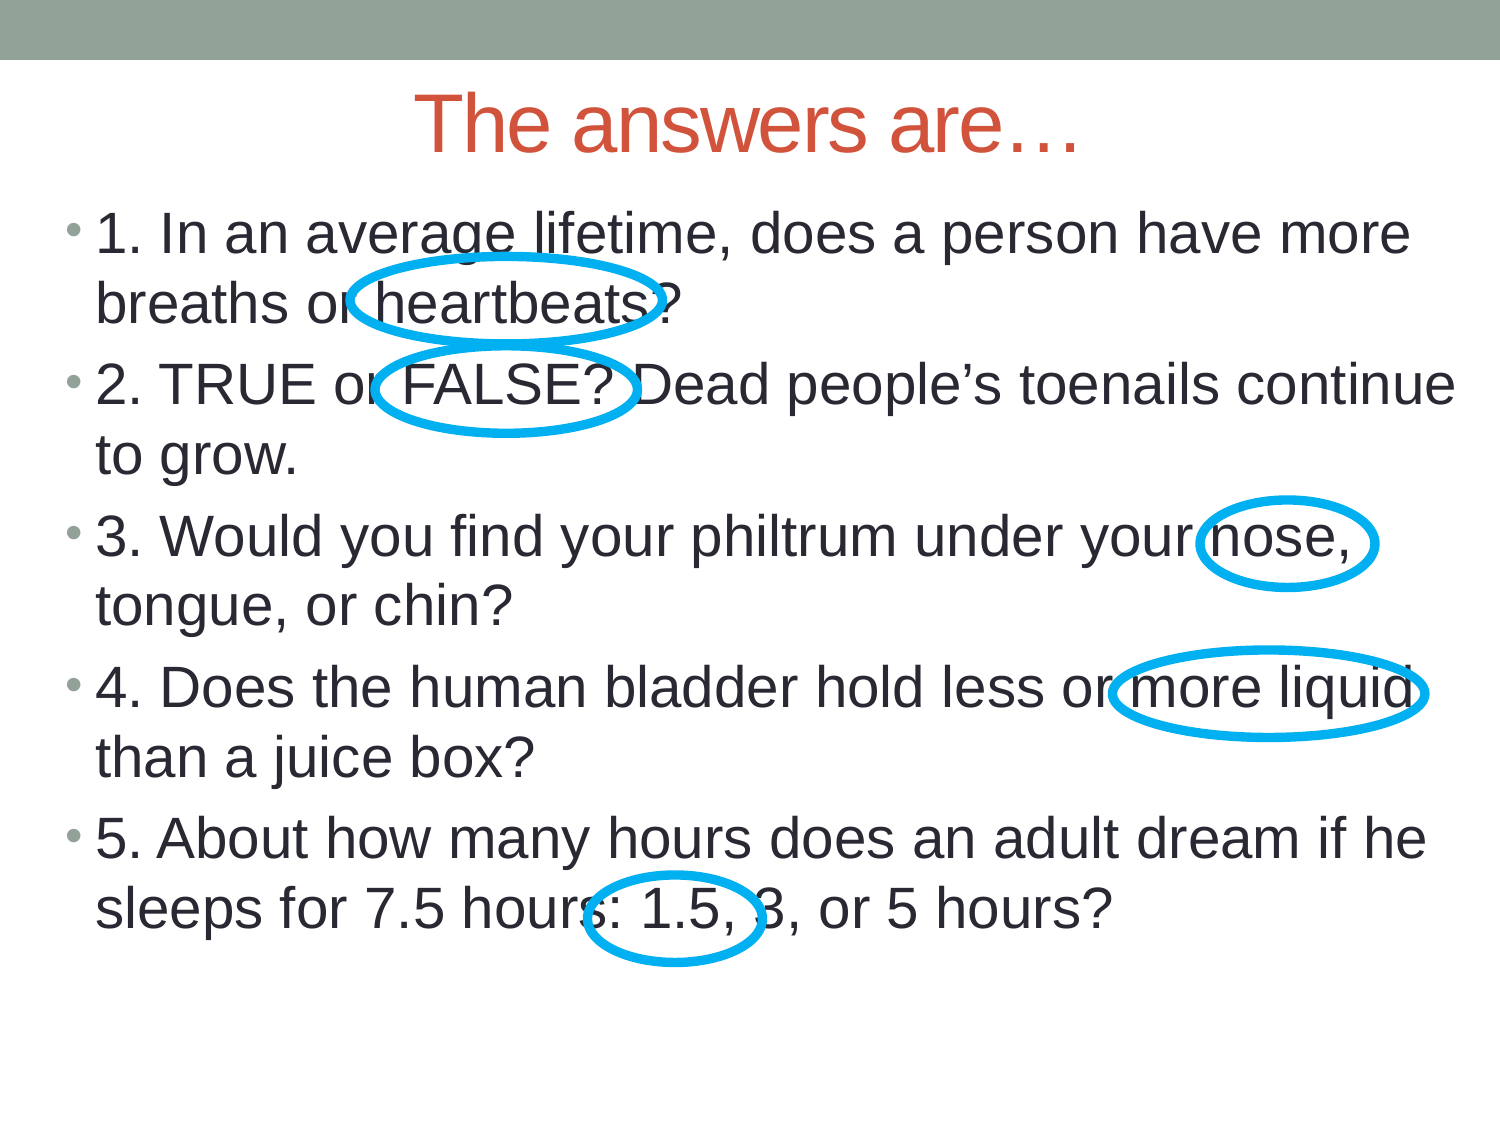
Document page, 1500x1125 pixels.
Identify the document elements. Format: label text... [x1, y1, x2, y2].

list 1. In an average lifetime, does a person have more breaths or heartbeats? 2. TRUE or FALSE? Dead people’s toenails continue to grow. 3. Would you find your philtrum under your nose, tongue, or chin? 4. Does the human bladder hold less or more liquid than a juice box? 5. About how many hours does an adult dream if he sleeps for 7.5 hours: 1.5, 3, or 5 hours? [50, 187, 1475, 1063]
title The answers are… [75, 37, 1425, 187]
text_box [347, 254, 665, 345]
text_box [1110, 647, 1428, 740]
text_box [1197, 497, 1378, 590]
text_box [585, 872, 765, 965]
text_box [372, 343, 640, 436]
